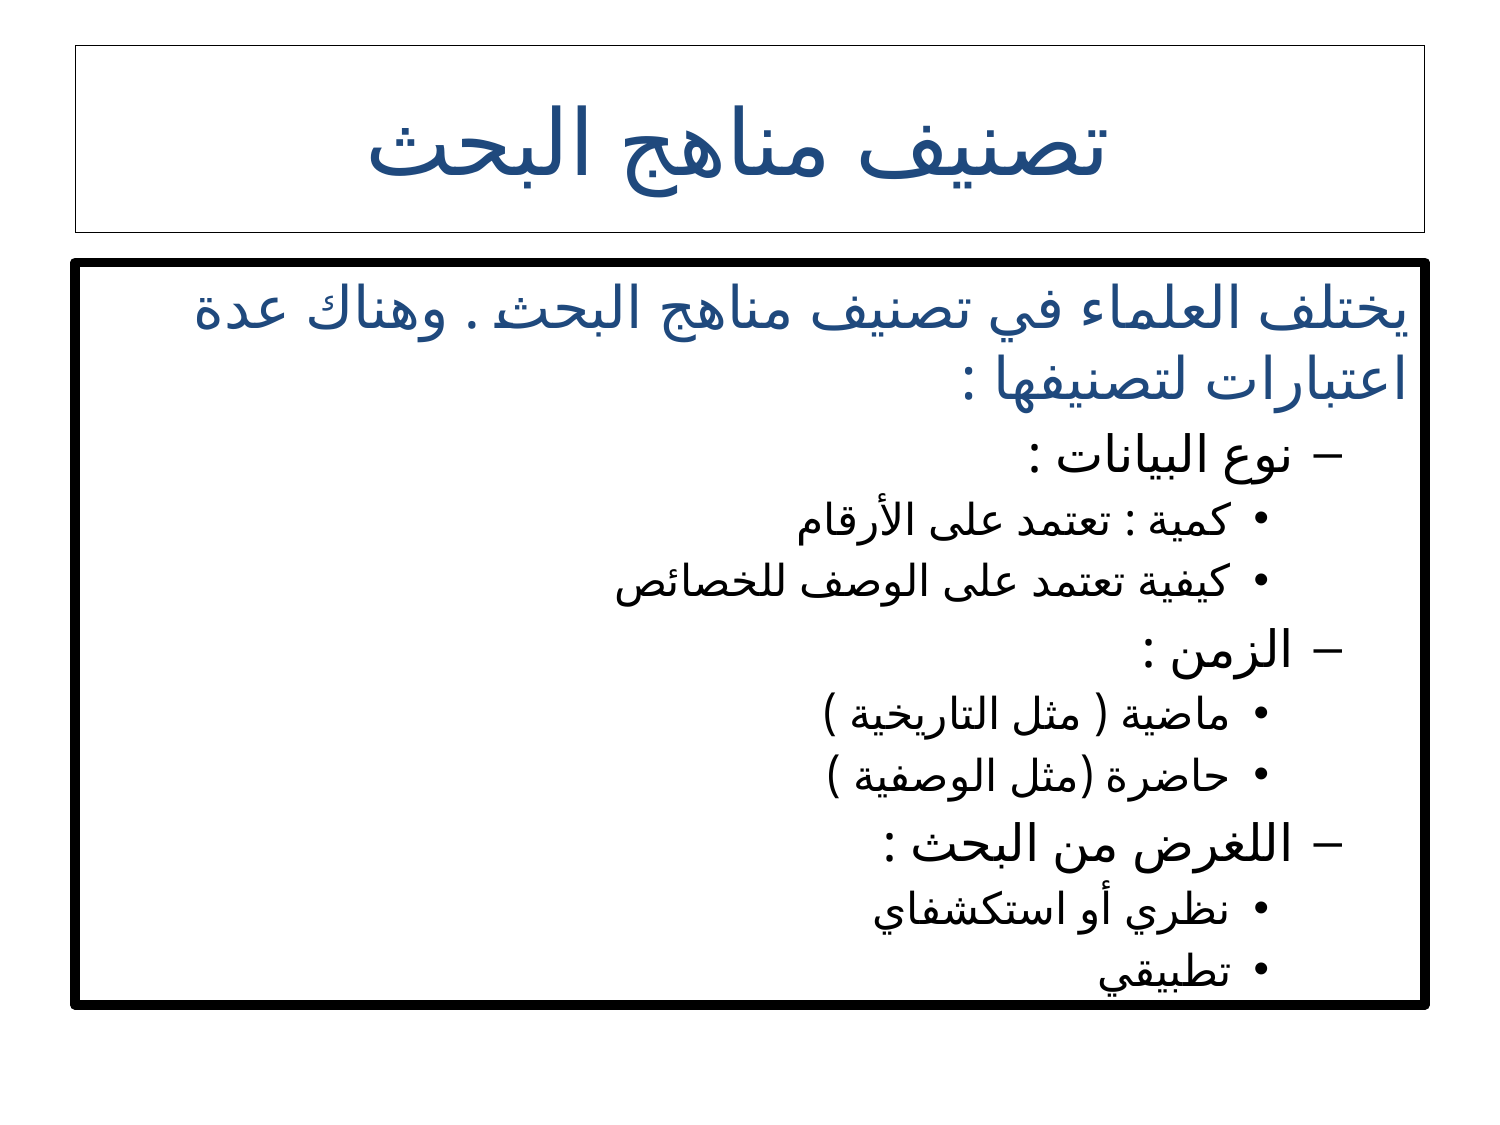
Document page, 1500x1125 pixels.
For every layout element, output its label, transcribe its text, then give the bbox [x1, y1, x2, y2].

list يختلف العلماء في تصنيف مناهج البحث . وهناك عدة اعتبارات لتصنيفها : نوع البيانات : كمية : تعتمد على الأرقام كيفية تعتمد على الوصف للخصائص الزمن : ماضية ( مثل التاريخية ) حاضرة (مثل الوصفية ) اللغرض من البحث : نظري أو استكشفاي تطبيقي [75, 262, 1425, 1005]
title تصنيف مناهج البحث [75, 45, 1425, 233]
